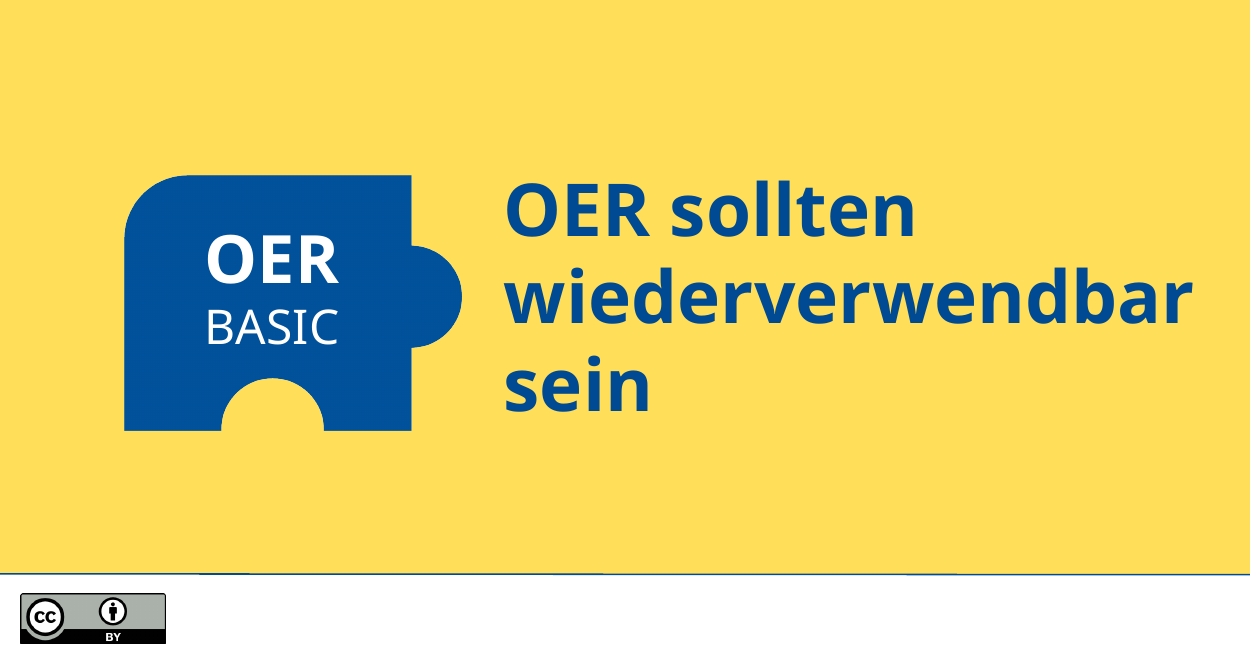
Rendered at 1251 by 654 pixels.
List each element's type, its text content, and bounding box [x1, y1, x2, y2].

text_box OER sollten wiederverwendbar sein [491, 151, 1250, 439]
text_box OER BASIC [466, 202, 706, 370]
text_box [0, 582, 1250, 654]
picture [20, 592, 166, 645]
picture [124, 174, 462, 432]
